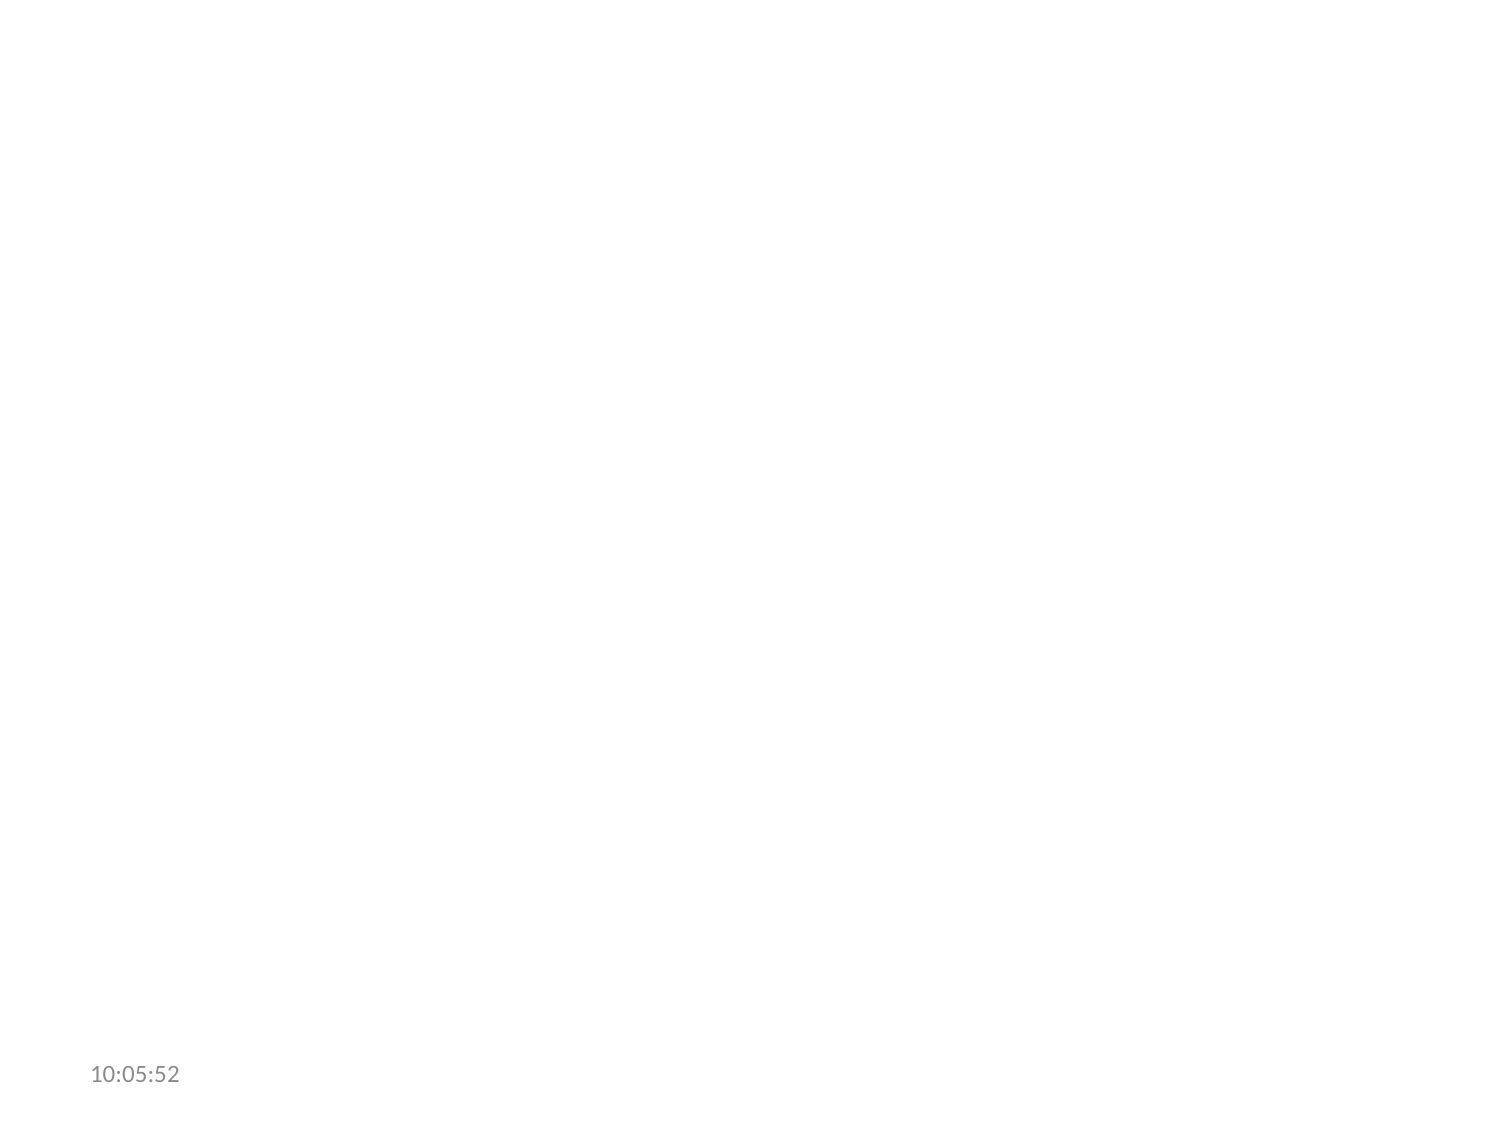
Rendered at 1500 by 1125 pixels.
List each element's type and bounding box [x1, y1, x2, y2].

slide_number [75, 1042, 425, 1103]
